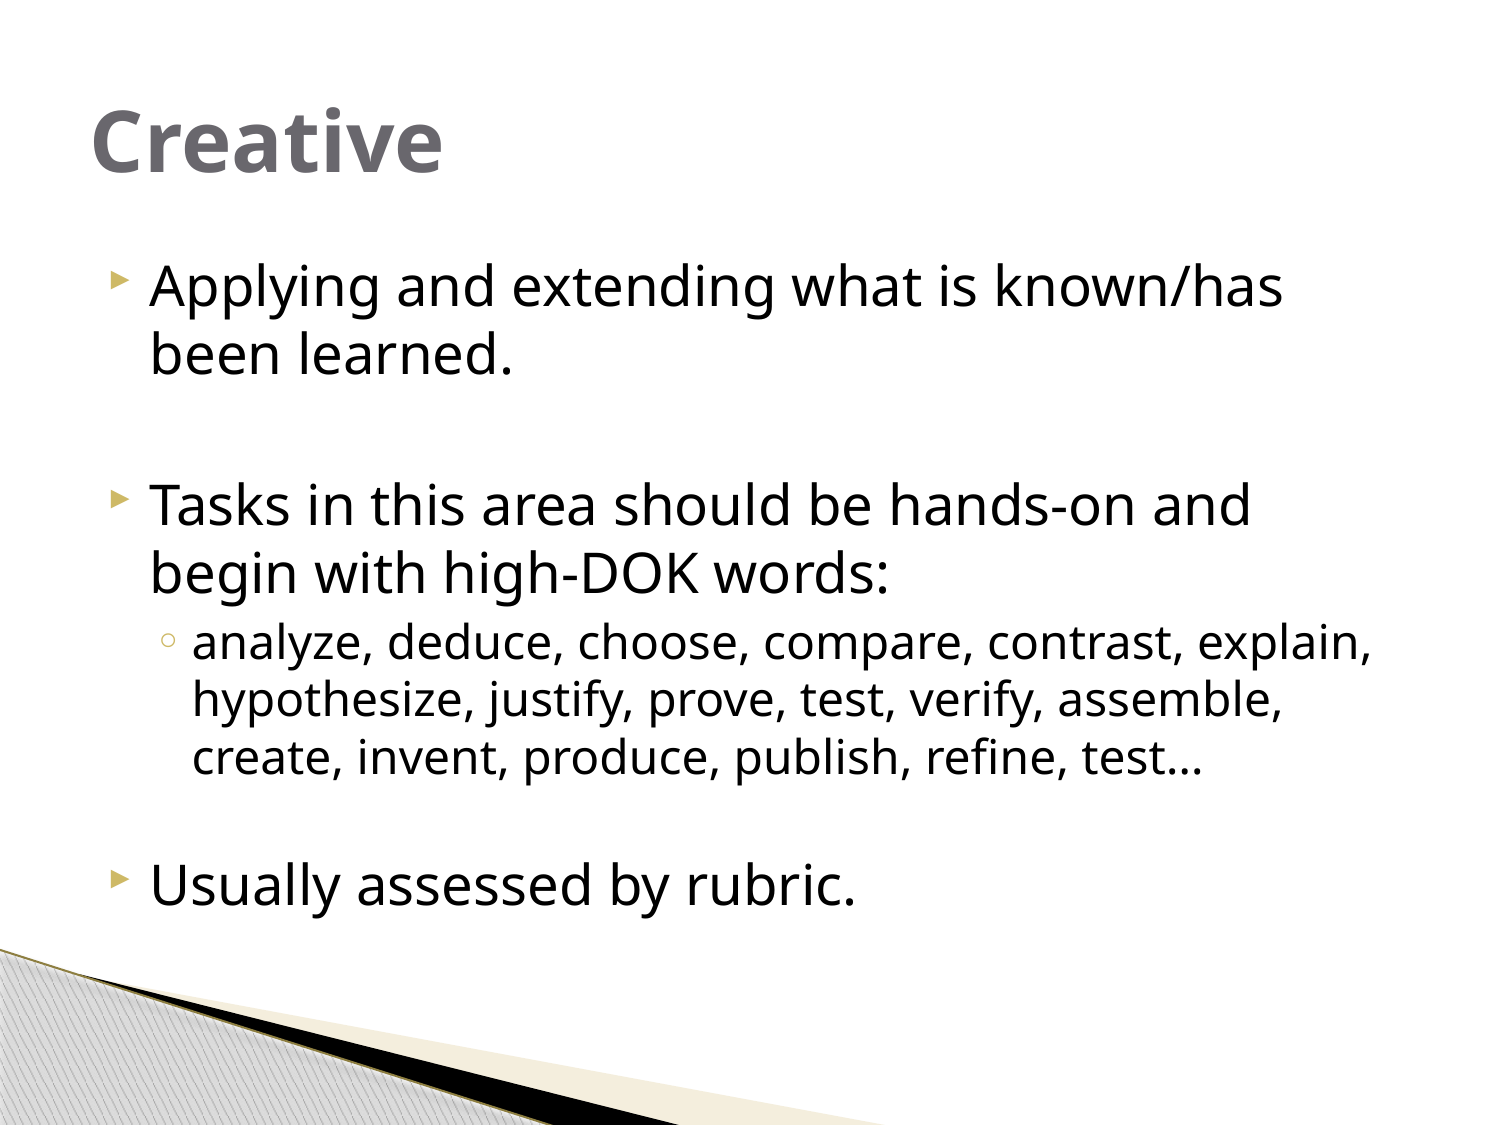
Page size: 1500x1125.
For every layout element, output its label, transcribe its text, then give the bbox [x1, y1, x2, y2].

list Applying and extending what is known/has been learned. Tasks in this area should be hands-on and begin with high-DOK words: analyze, deduce, choose, compare, contrast, explain, hypothesize, justify, prove, test, verify, assemble, create, invent, produce, publish, refine, test… Usually assessed by rubric. [75, 243, 1425, 986]
title Creative [75, 45, 1425, 233]
